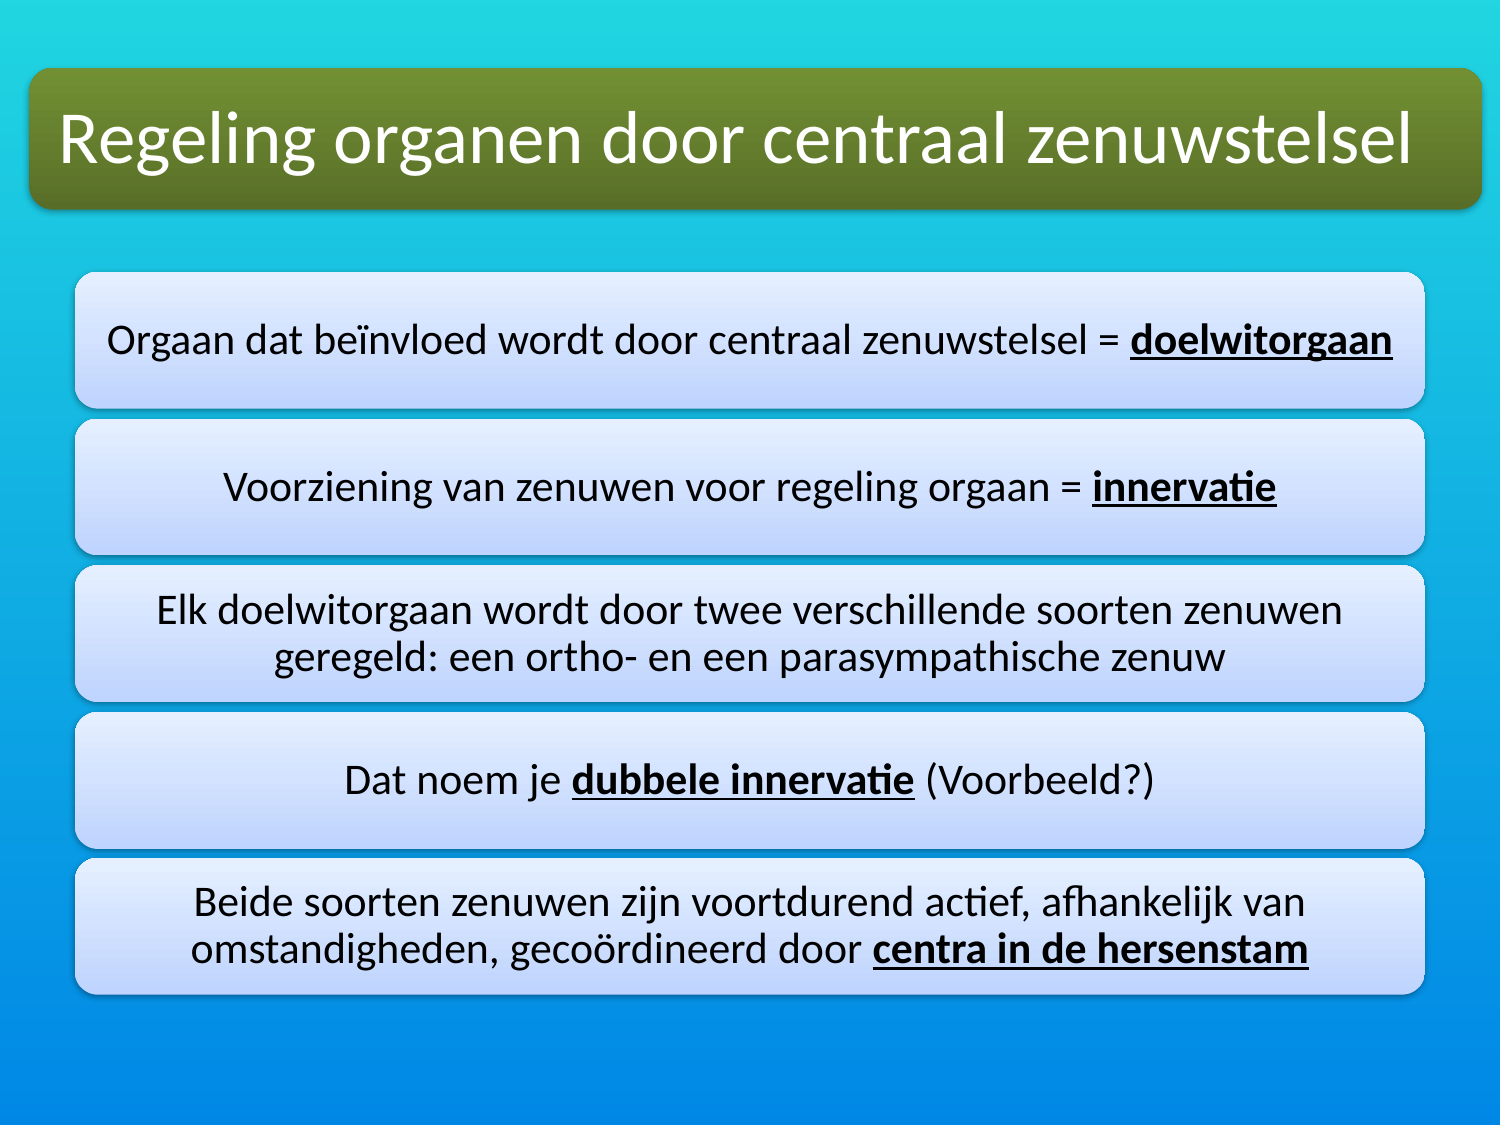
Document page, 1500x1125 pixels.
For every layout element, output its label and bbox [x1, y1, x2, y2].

list [74, 262, 1426, 1006]
text_box [29, 44, 1483, 233]
